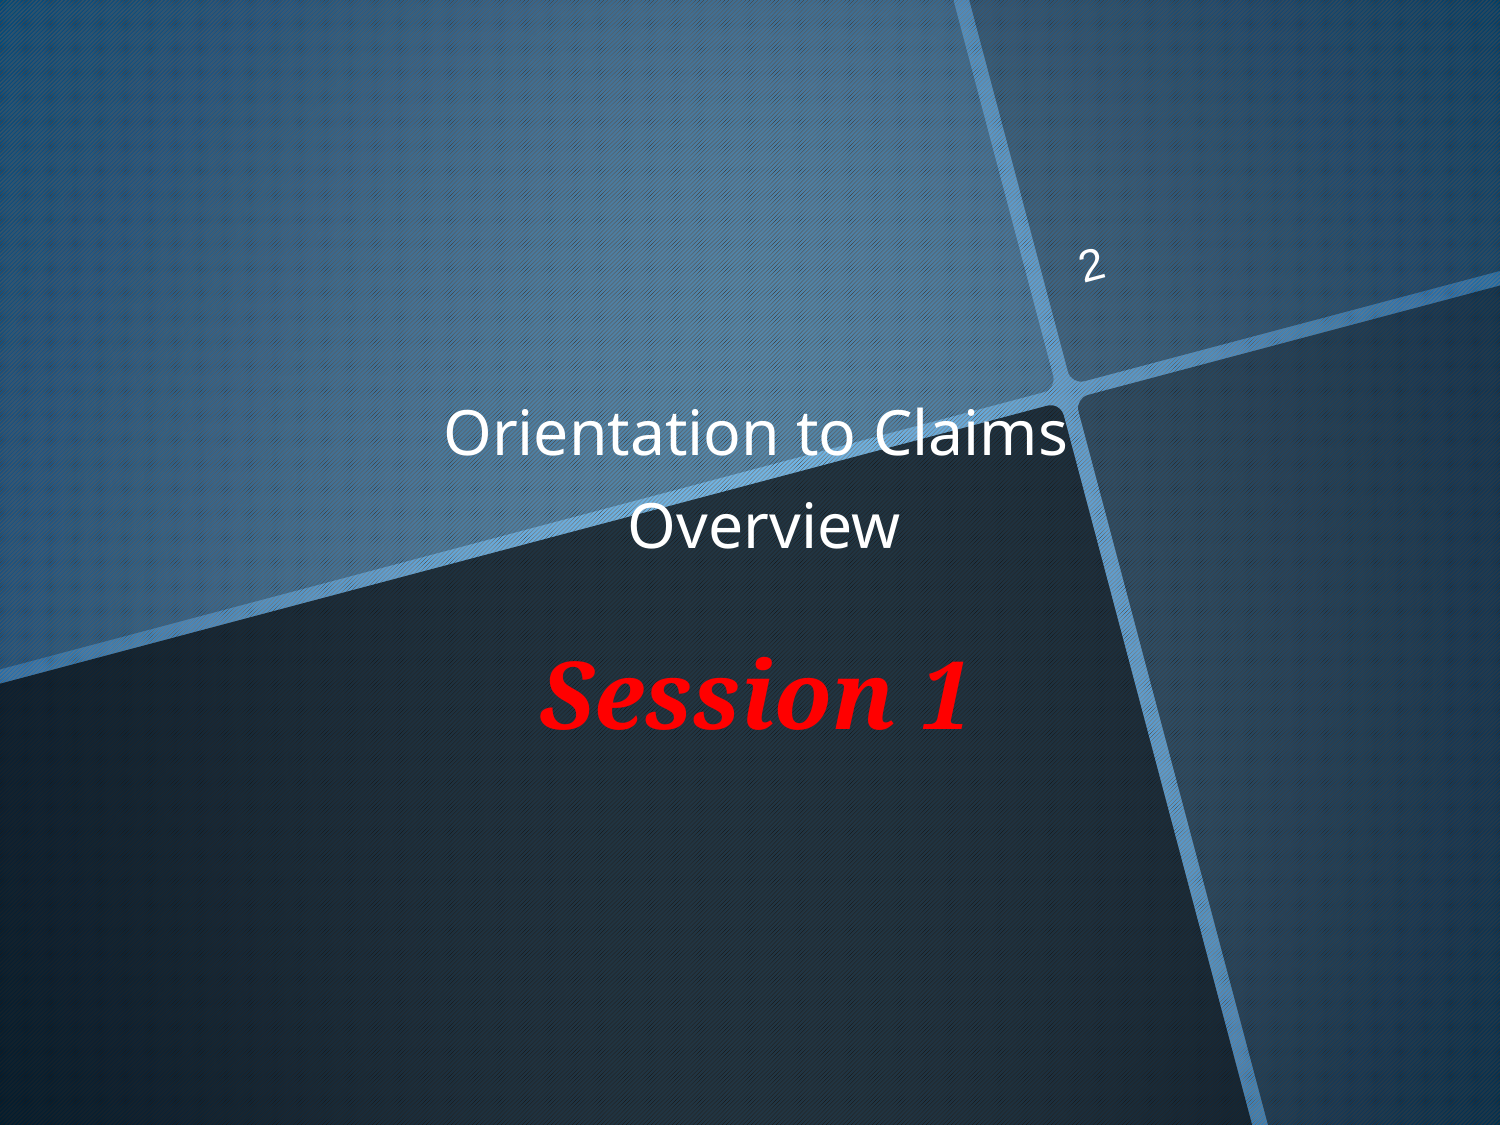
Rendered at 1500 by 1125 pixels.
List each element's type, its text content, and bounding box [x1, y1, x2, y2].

title Orientation to Claims Overview Session 1 [125, 362, 1388, 975]
slide_number 2 [1055, 146, 1412, 304]
